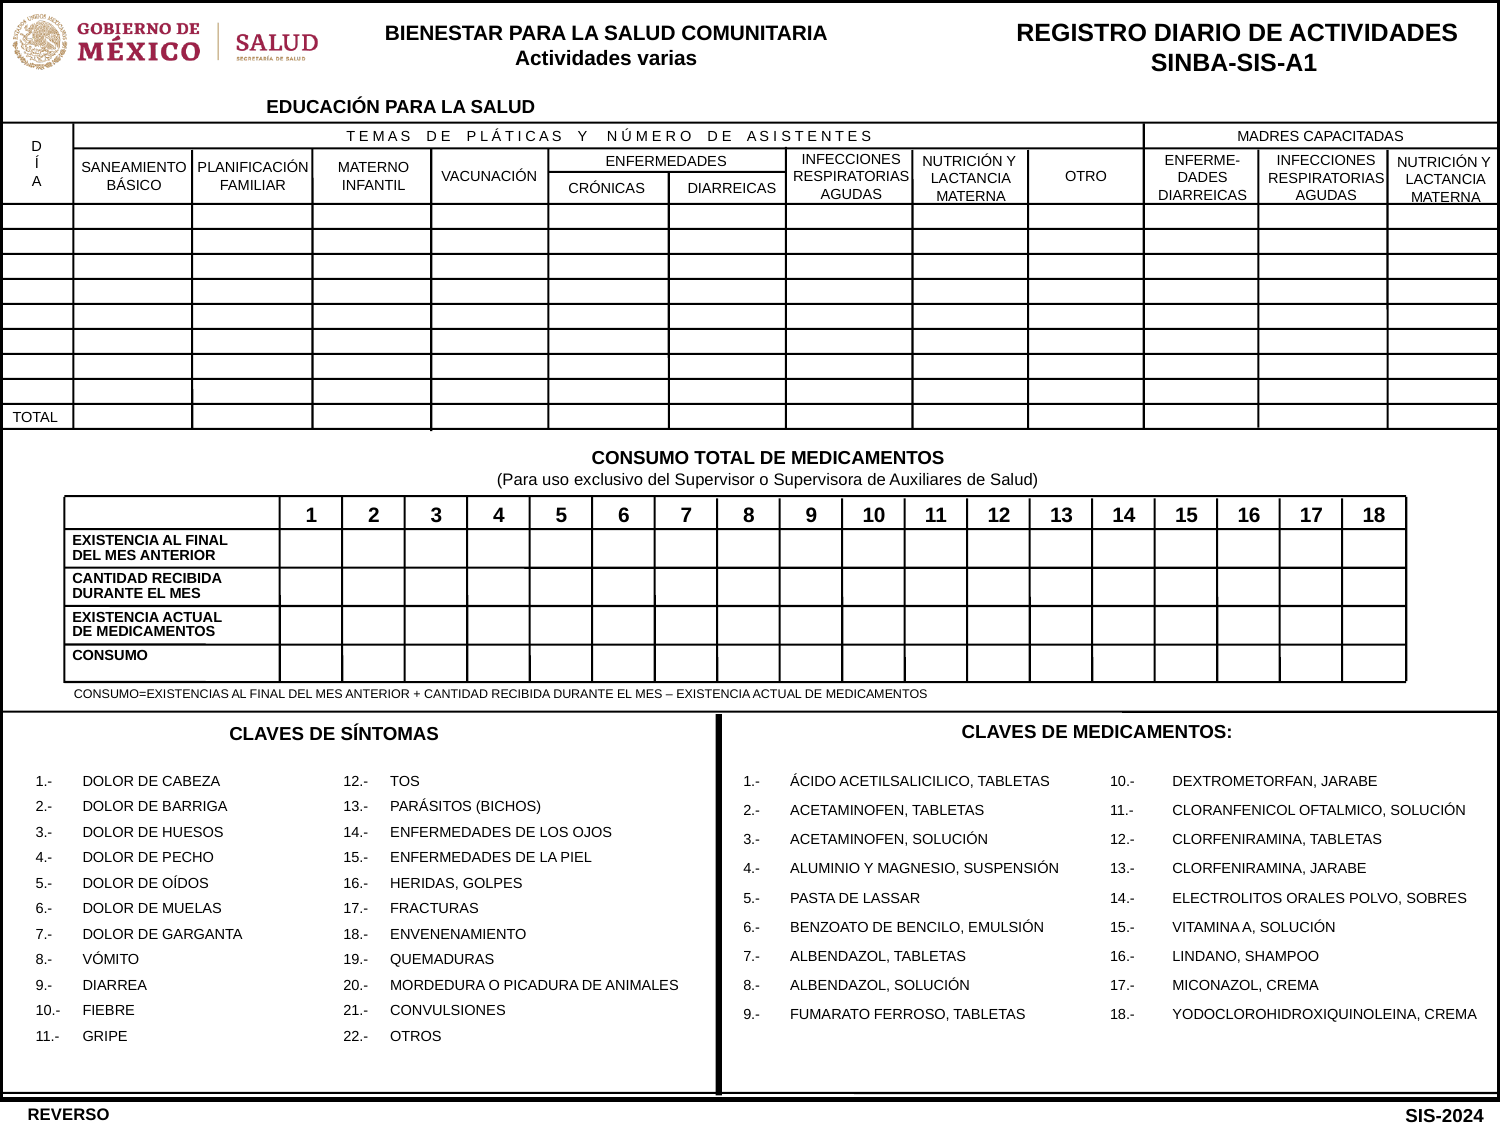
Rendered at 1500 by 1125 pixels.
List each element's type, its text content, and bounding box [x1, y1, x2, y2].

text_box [0, 119, 1500, 434]
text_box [55, 493, 1408, 709]
text_box 10.- DEXTROMETORFAN, JARABE 11.- CLORANFENICOL OFTALMICO, SOLUCIÓN 12.- CLORFENIRAMINA, TABLETAS 13.- CLORFENIRAMINA, JARABE 14.- ELECTROLITOS ORALES POLVO, SOBRES 15.- VITAMINA A, SOLUCIÓN 16.- LINDANO, SHAMPOO 17.- MICONAZOL, CREMA 18.- YODOCLOROHIDROXIQUINOLEINA, CREMA [1095, 764, 1500, 1031]
text_box CLAVES DE SÍNTOMAS [214, 717, 454, 752]
text_box EDUCACIÓN PARA LA SALUD [251, 87, 550, 118]
text_box 12.- TOS 13.- PARÁSITOS (BICHOS) 14.- ENFERMEDADES DE LOS OJOS 15.- ENFERMEDADES DE LA PIEL 16.- HERIDAS, GOLPES 17.- FRACTURAS 18.- ENVENENAMIENTO 19.- QUEMADURAS 20.- MORDEDURA O PICADURA DE ANIMALES 21.- CONVULSIONES 22.- OTROS [328, 764, 699, 1052]
text_box CONSUMO TOTAL DE MEDICAMENTOS (Para uso exclusivo del Supervisor o Supervisora de Auxiliares de Salud) [428, 441, 1107, 492]
text_box REVERSO [12, 1096, 132, 1125]
picture [2, 5, 328, 78]
text_box CLAVES DE MEDICAMENTOS: [862, 717, 1326, 750]
text_box 1.- DOLOR DE CABEZA 2.- DOLOR DE BARRIGA 3.- DOLOR DE HUESOS 4.- DOLOR DE PECHO 5.- DOLOR DE OÍDOS 6.- DOLOR DE MUELAS 7.- DOLOR DE GARGANTA 8.- VÓMITO 9.- DIARREA 10.- FIEBRE 11.- GRIPE [20, 764, 289, 1052]
text_box 1.- ÁCIDO ACETILSALICILICO, TABLETAS 2.- ACETAMINOFEN, TABLETAS 3.- ACETAMINOFEN, SOLUCIÓN 4.- ALUMINIO Y MAGNESIO, SUSPENSIÓN 5.- PASTA DE LASSAR 6.- BENZOATO DE BENCILO, EMULSIÓN 7.- ALBENDAZOL, TABLETAS 8.- ALBENDAZOL, SOLUCIÓN 9.- FUMARATO FERROSO, TABLETAS [728, 764, 1095, 1031]
